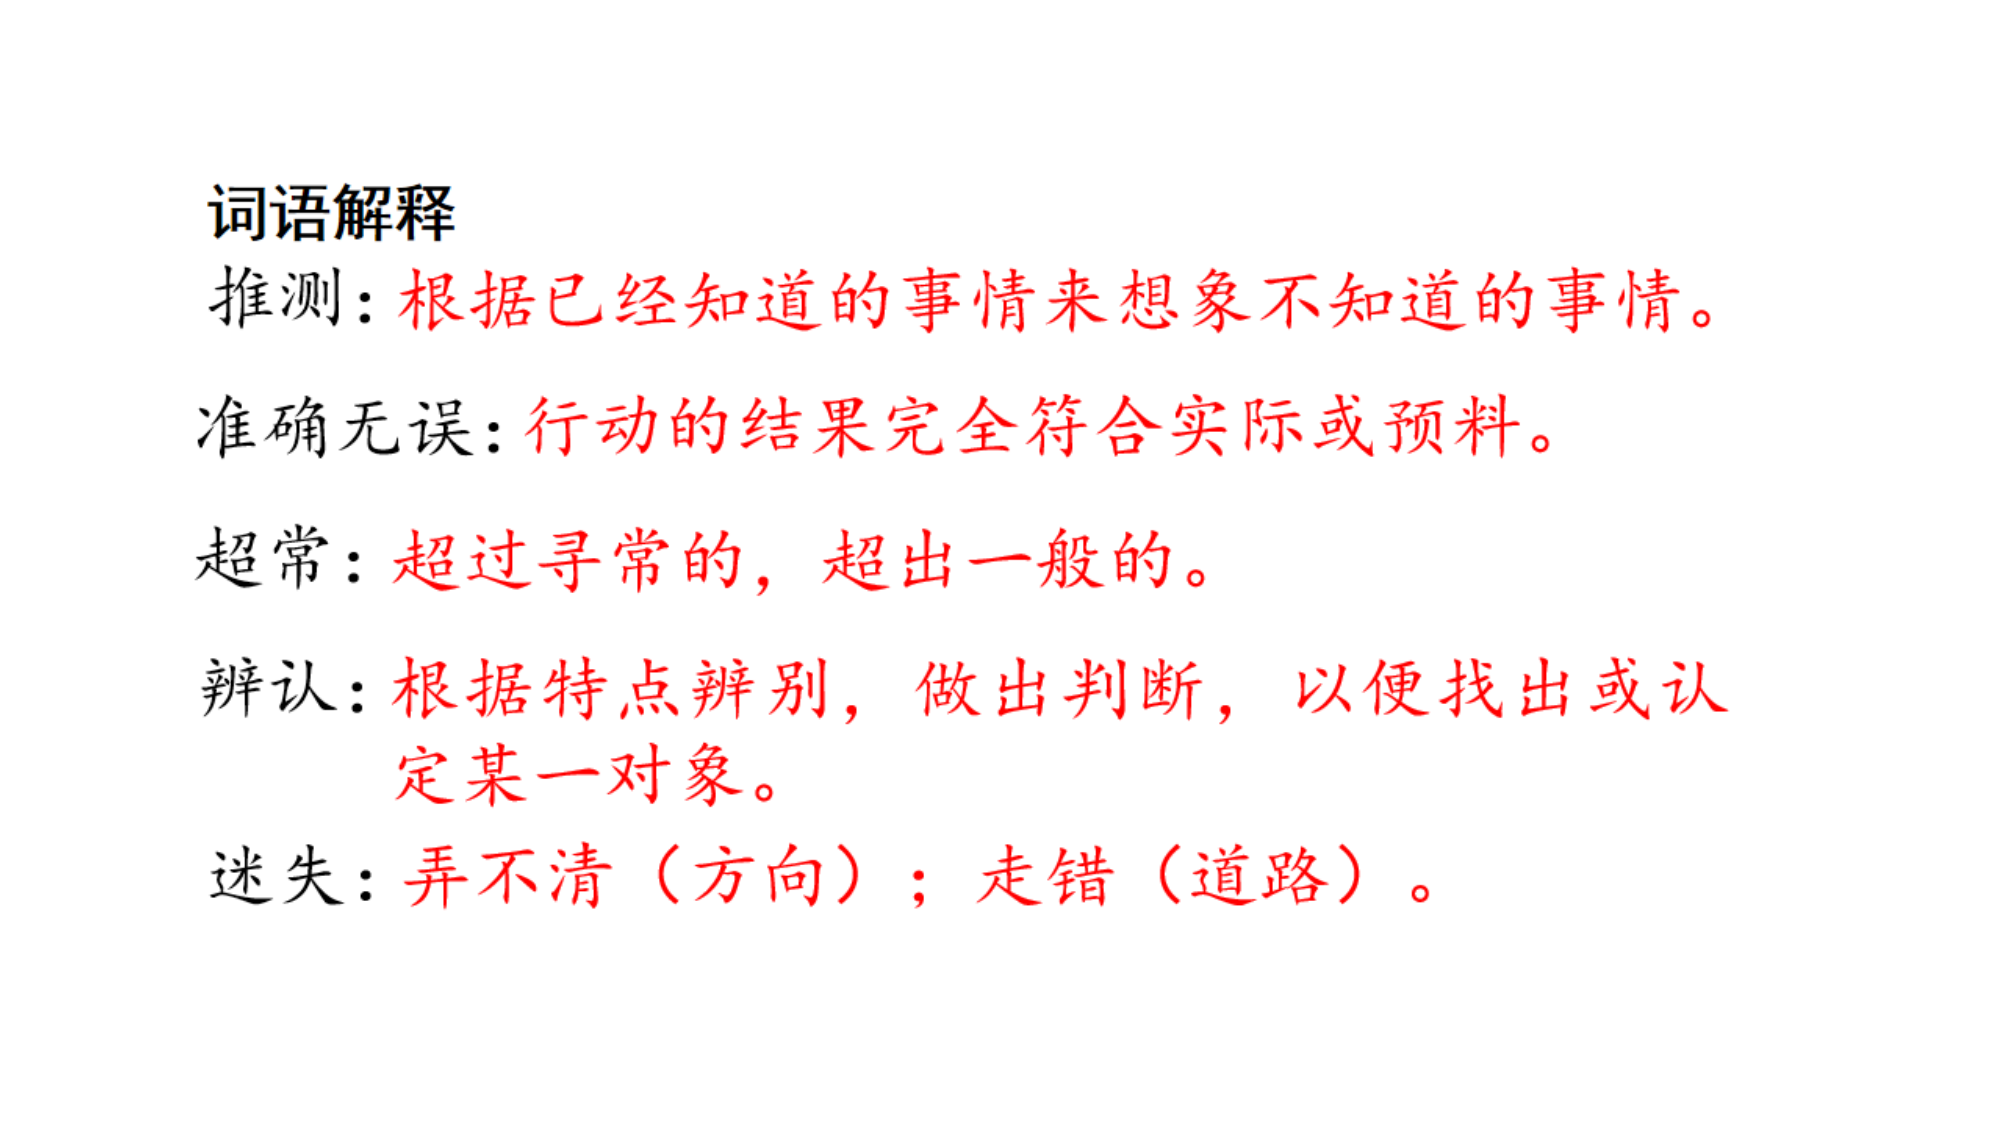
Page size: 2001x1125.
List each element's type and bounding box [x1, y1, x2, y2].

picture [170, 174, 1750, 951]
